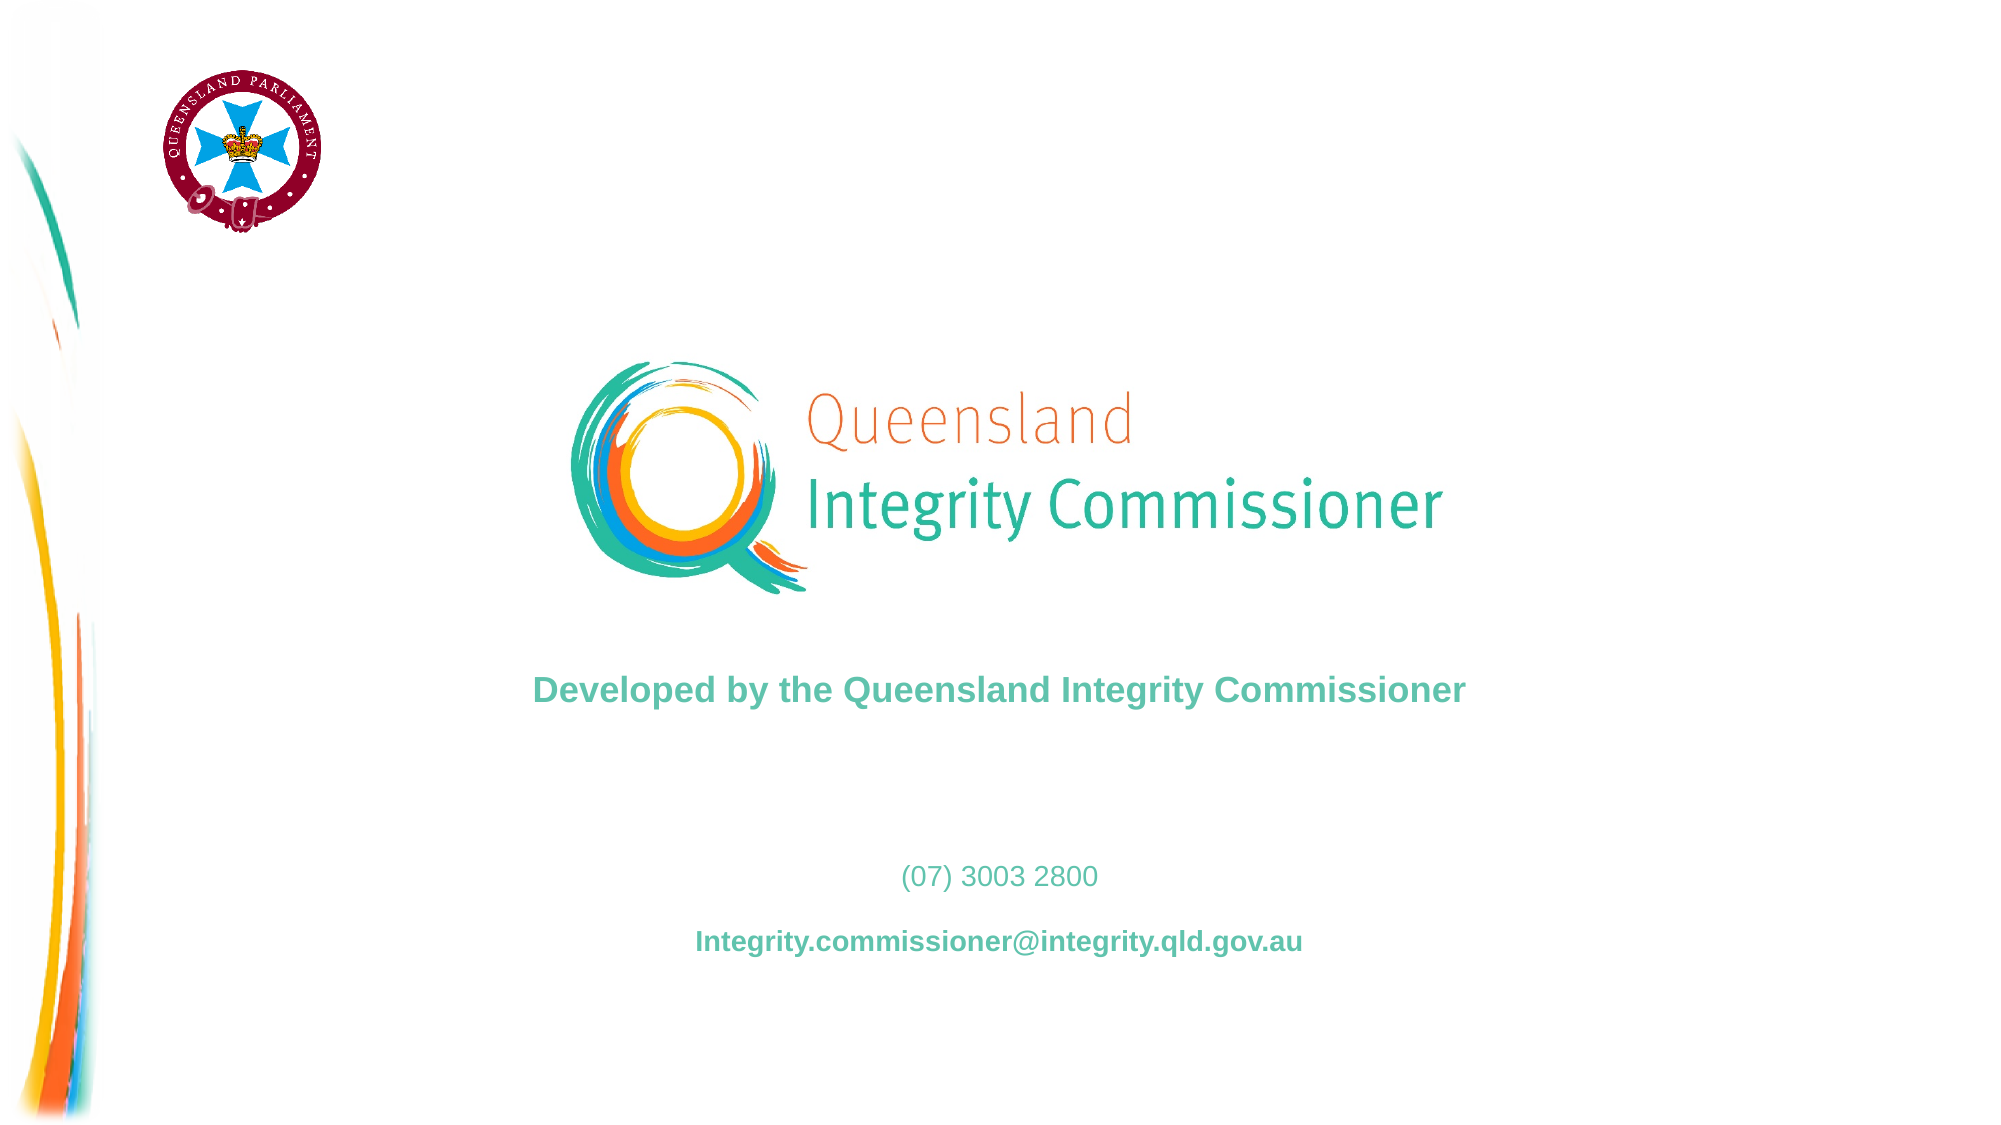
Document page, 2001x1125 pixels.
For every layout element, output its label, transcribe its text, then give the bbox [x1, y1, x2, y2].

picture [163, 70, 321, 234]
picture [0, 0, 111, 1125]
picture [543, 287, 1471, 654]
list Developed by the Queensland Integrity Commissioner (07) 3003 2800 Integrity.commissioner@integrity.qld.gov.au [353, 608, 1647, 1014]
